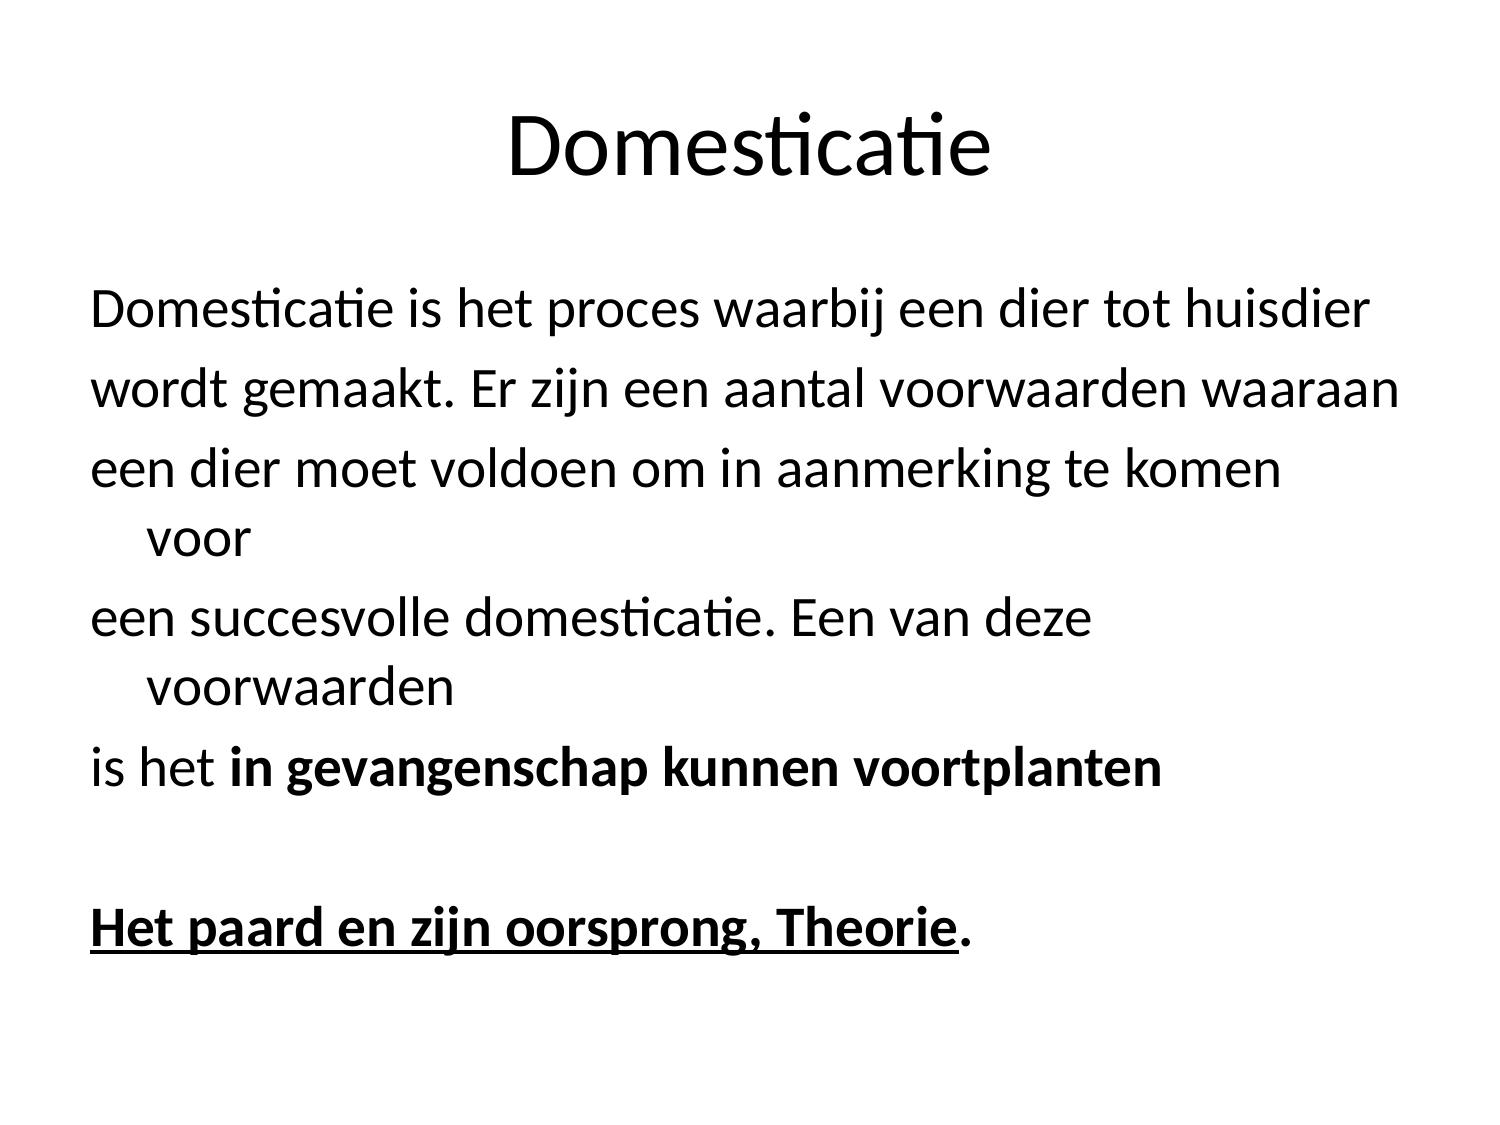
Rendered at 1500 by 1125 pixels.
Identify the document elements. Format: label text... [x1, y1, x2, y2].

title Domesticatie [75, 45, 1425, 233]
list Domesticatie is het proces waarbij een dier tot huisdier wordt gemaakt. Er zijn een aantal voorwaarden waaraan een dier moet voldoen om in aanmerking te komen voor een succesvolle domesticatie. Een van deze voorwaarden is het in gevangenschap kunnen voortplanten Het paard en zijn oorsprong, Theorie. [75, 262, 1425, 1005]
